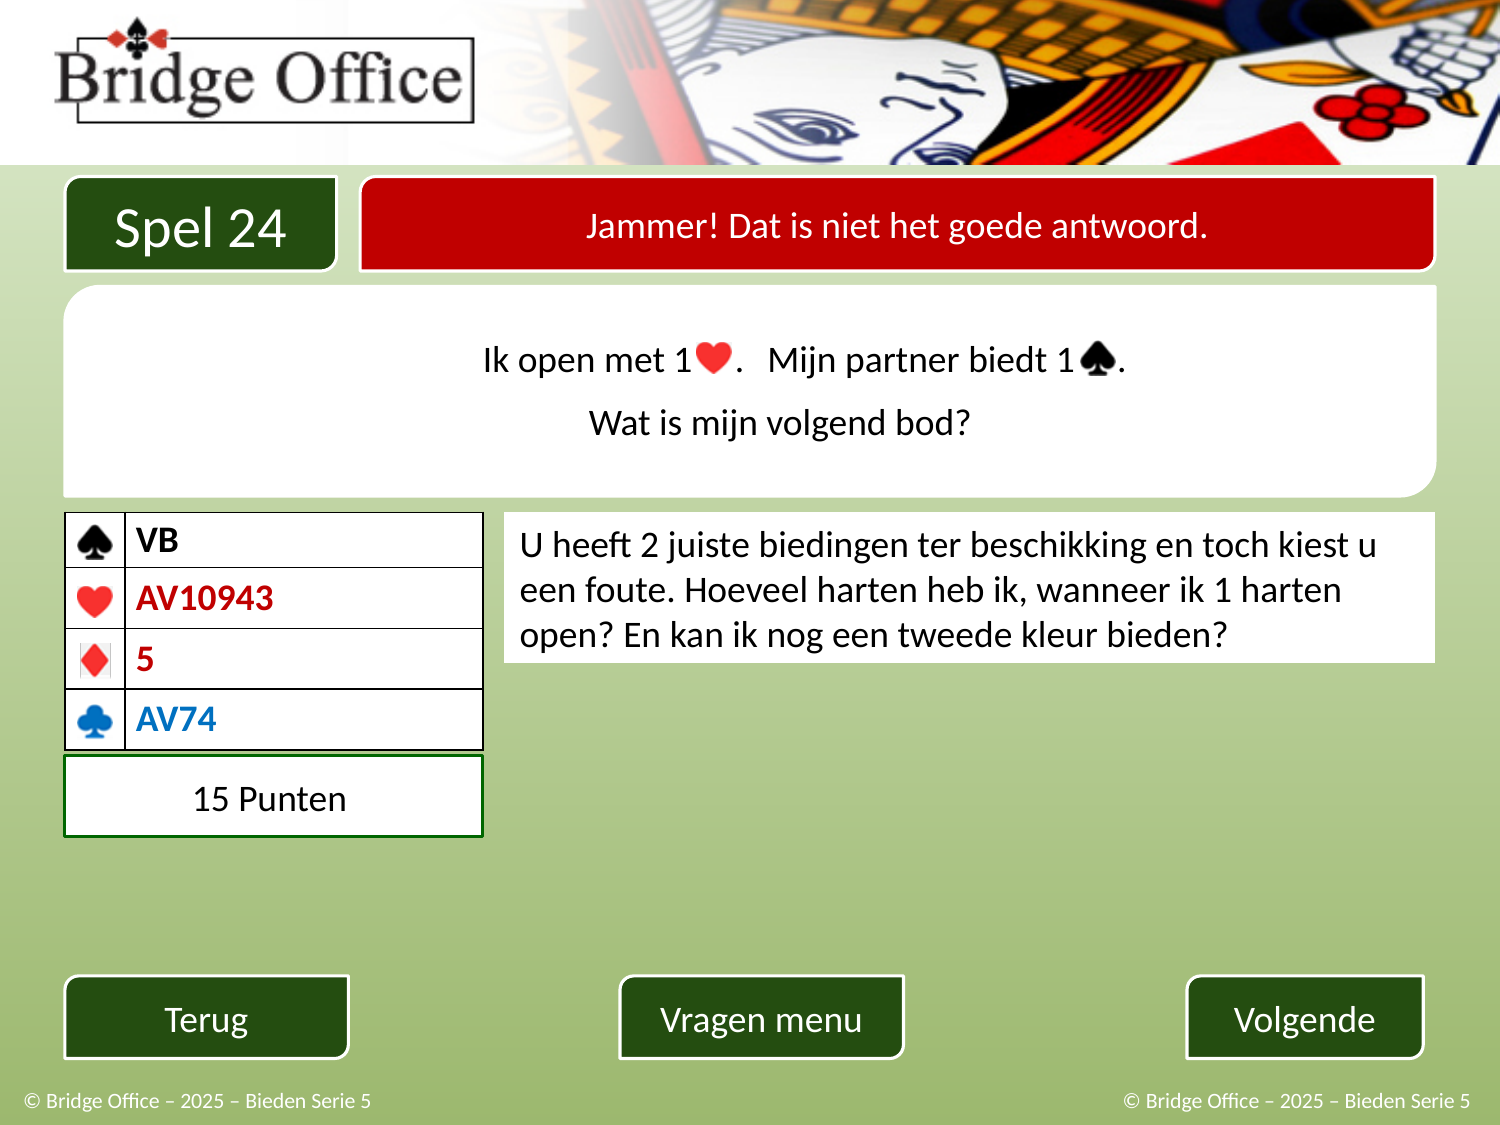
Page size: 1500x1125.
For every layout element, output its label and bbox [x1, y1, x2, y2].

table_cell [126, 568, 482, 628]
table_cell [66, 690, 124, 749]
table_cell [126, 629, 482, 688]
picture [0, 0, 1500, 166]
text_box [63, 284, 1437, 498]
table_cell [66, 568, 124, 628]
table_cell [66, 629, 124, 688]
text_box [1107, 1079, 1500, 1121]
table_header [66, 513, 124, 567]
table_header [126, 513, 482, 567]
text_box [618, 974, 906, 1061]
picture [696, 342, 733, 374]
picture [77, 524, 114, 561]
picture [77, 643, 114, 679]
text_box [8, 1079, 393, 1121]
picture [77, 703, 114, 740]
text_box [504, 512, 1435, 663]
text_box [1185, 974, 1425, 1061]
text_box [358, 174, 1437, 273]
text_box [63, 174, 339, 273]
text_box [63, 974, 350, 1061]
picture [77, 585, 114, 618]
picture [1079, 340, 1116, 376]
text_box [63, 754, 484, 838]
table_cell [126, 690, 482, 749]
